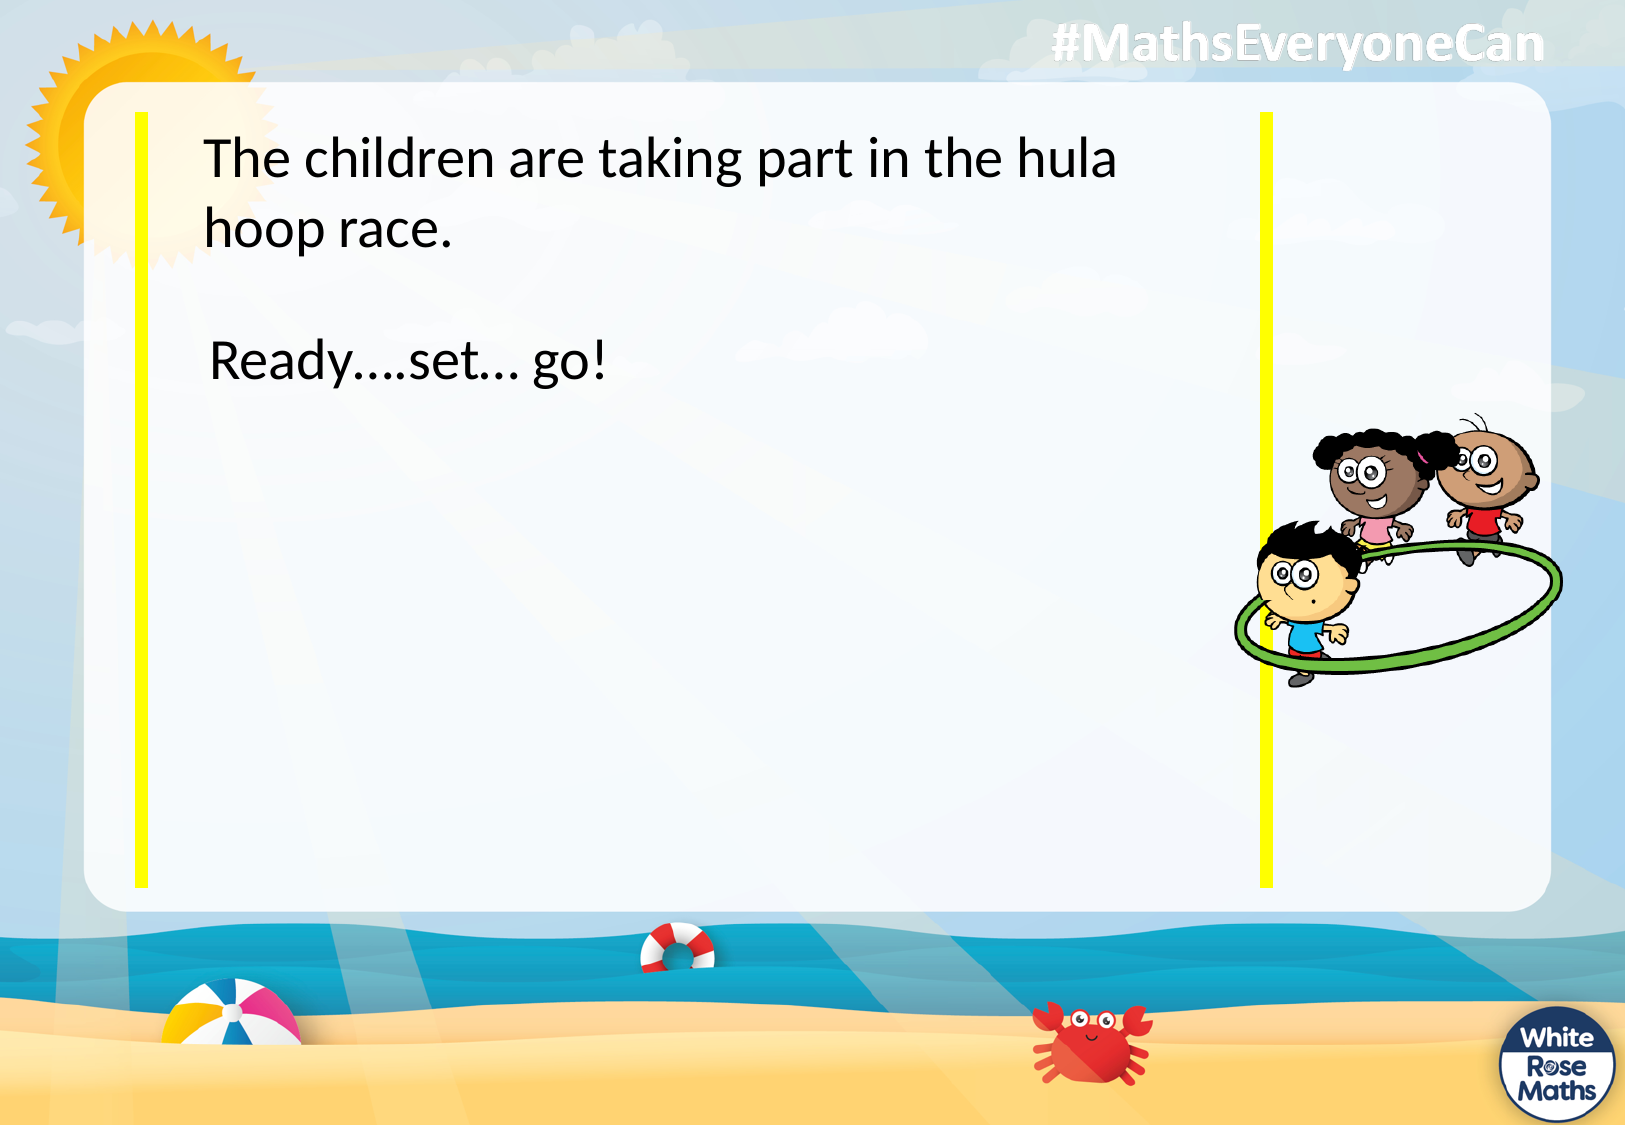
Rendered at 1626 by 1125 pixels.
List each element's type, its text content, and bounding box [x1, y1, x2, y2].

text_box The children are taking part in the hula hoop race. [188, 111, 1225, 267]
text_box Ready….set… go! [194, 313, 1231, 399]
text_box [1205, 469, 1595, 727]
picture [1306, 398, 1570, 469]
picture [1015, 0, 1580, 112]
